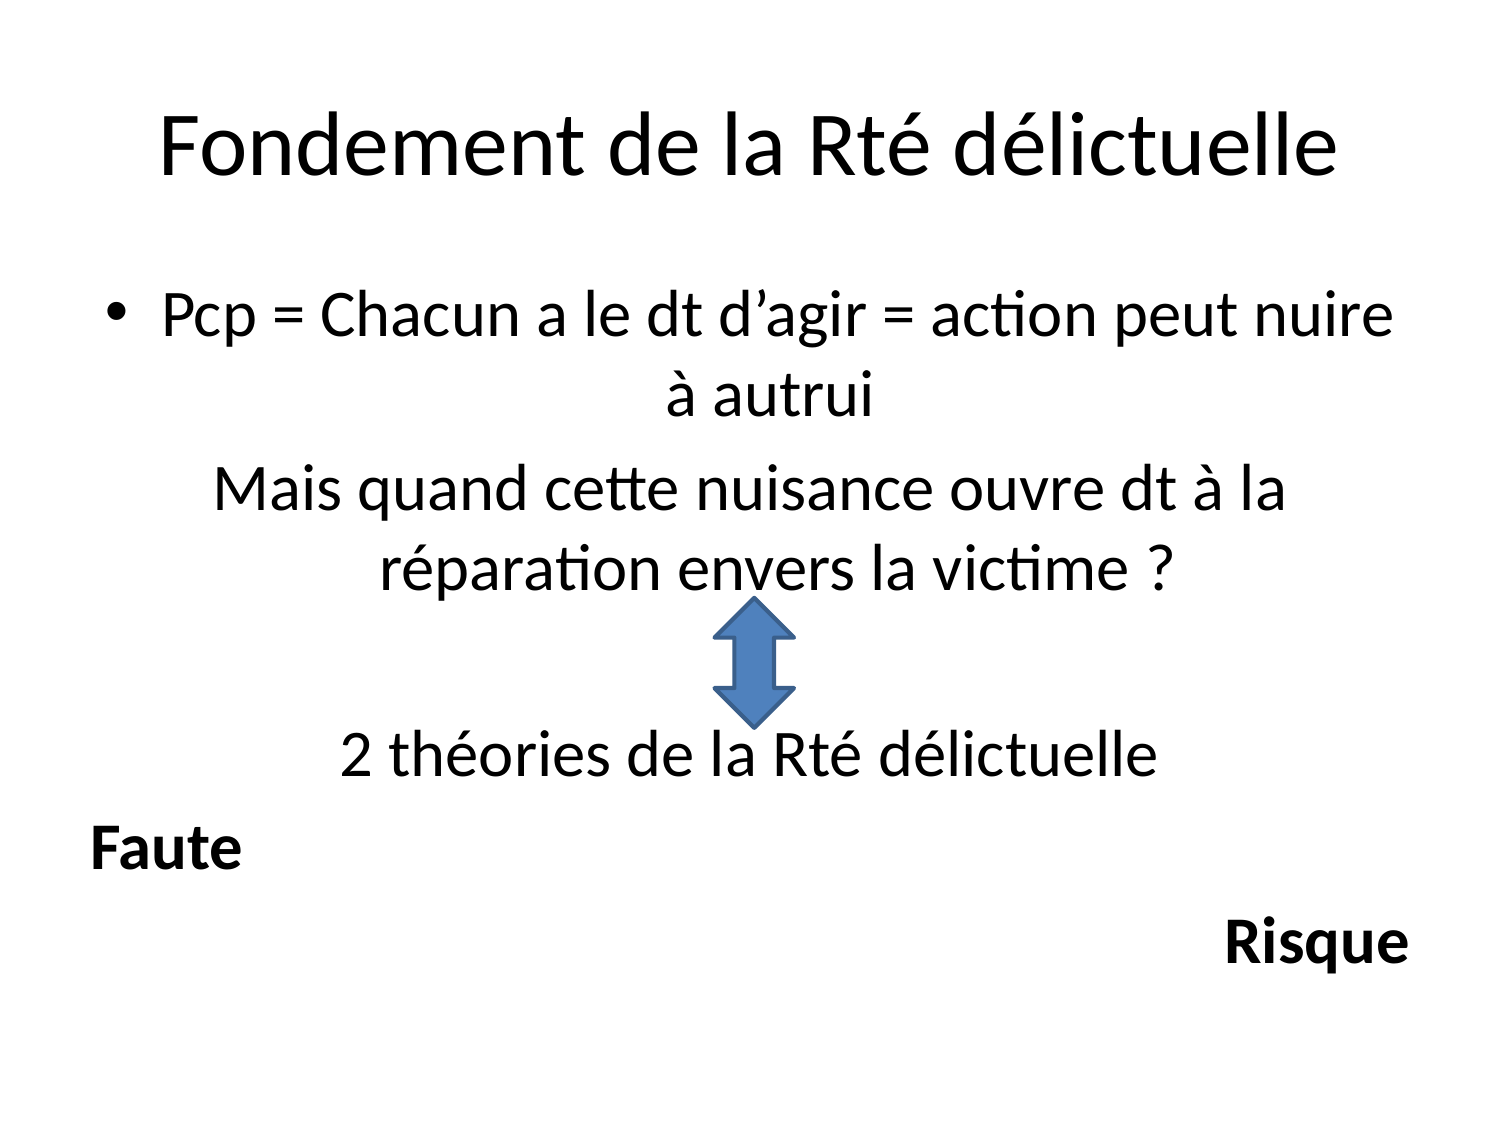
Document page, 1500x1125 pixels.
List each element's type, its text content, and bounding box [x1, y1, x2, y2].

title Fondement de la Rté délictuelle [75, 45, 1425, 233]
text_box [712, 595, 796, 730]
list Pcp = Chacun a le dt d’agir = action peut nuire à autrui Mais quand cette nuisance ouvre dt à la réparation envers la victime ? 2 théories de la Rté délictuelle Faute Risque [75, 262, 1425, 1005]
